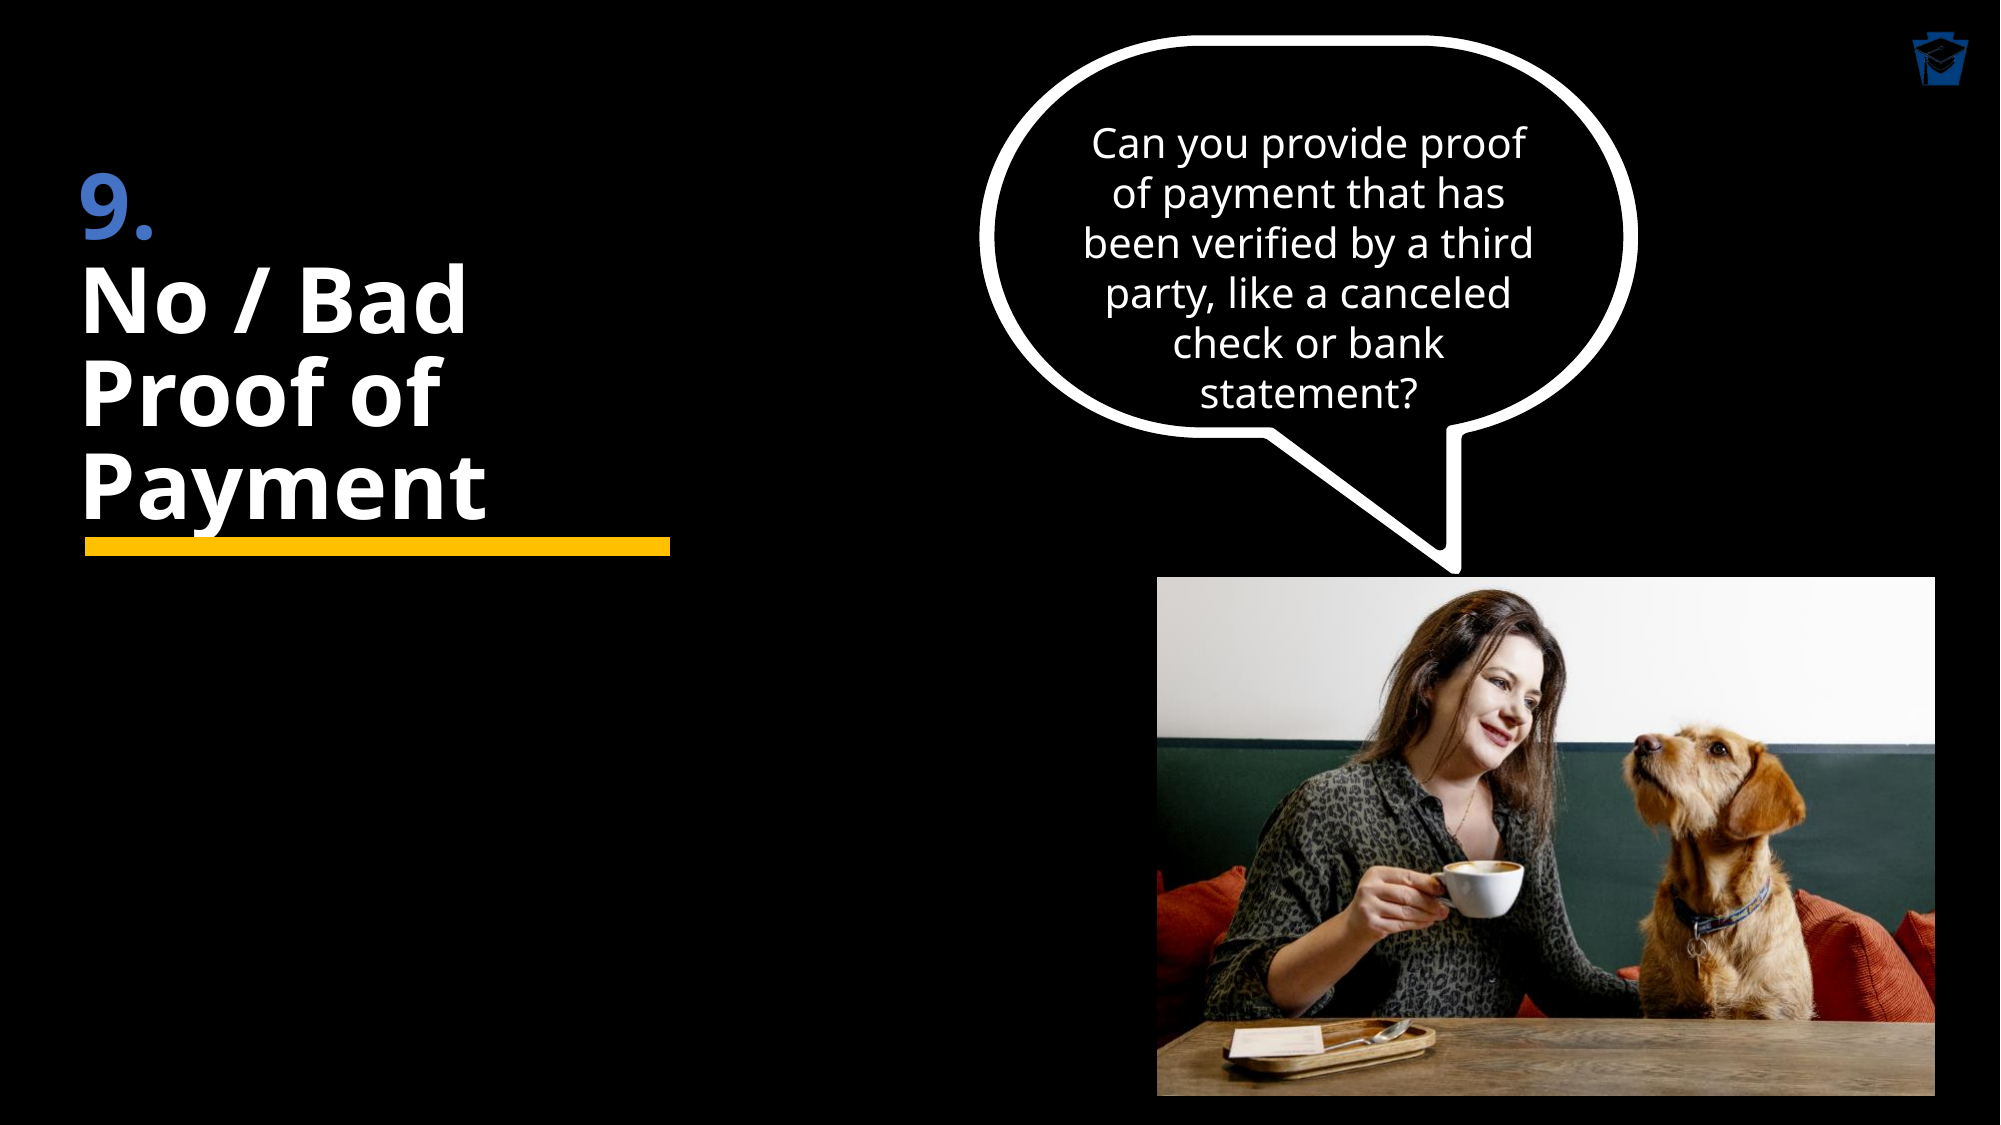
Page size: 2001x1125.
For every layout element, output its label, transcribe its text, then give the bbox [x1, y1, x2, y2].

picture [1904, 21, 1977, 93]
text_box Can you provide proof of payment that has been verified by a third party, like a canceled check or bank statement? [1059, 109, 1558, 475]
text_box [1305, 475, 1468, 577]
text_box [973, 28, 1645, 400]
picture [1157, 577, 1935, 1096]
title 9. No / Bad Proof of Payment [64, 157, 691, 547]
